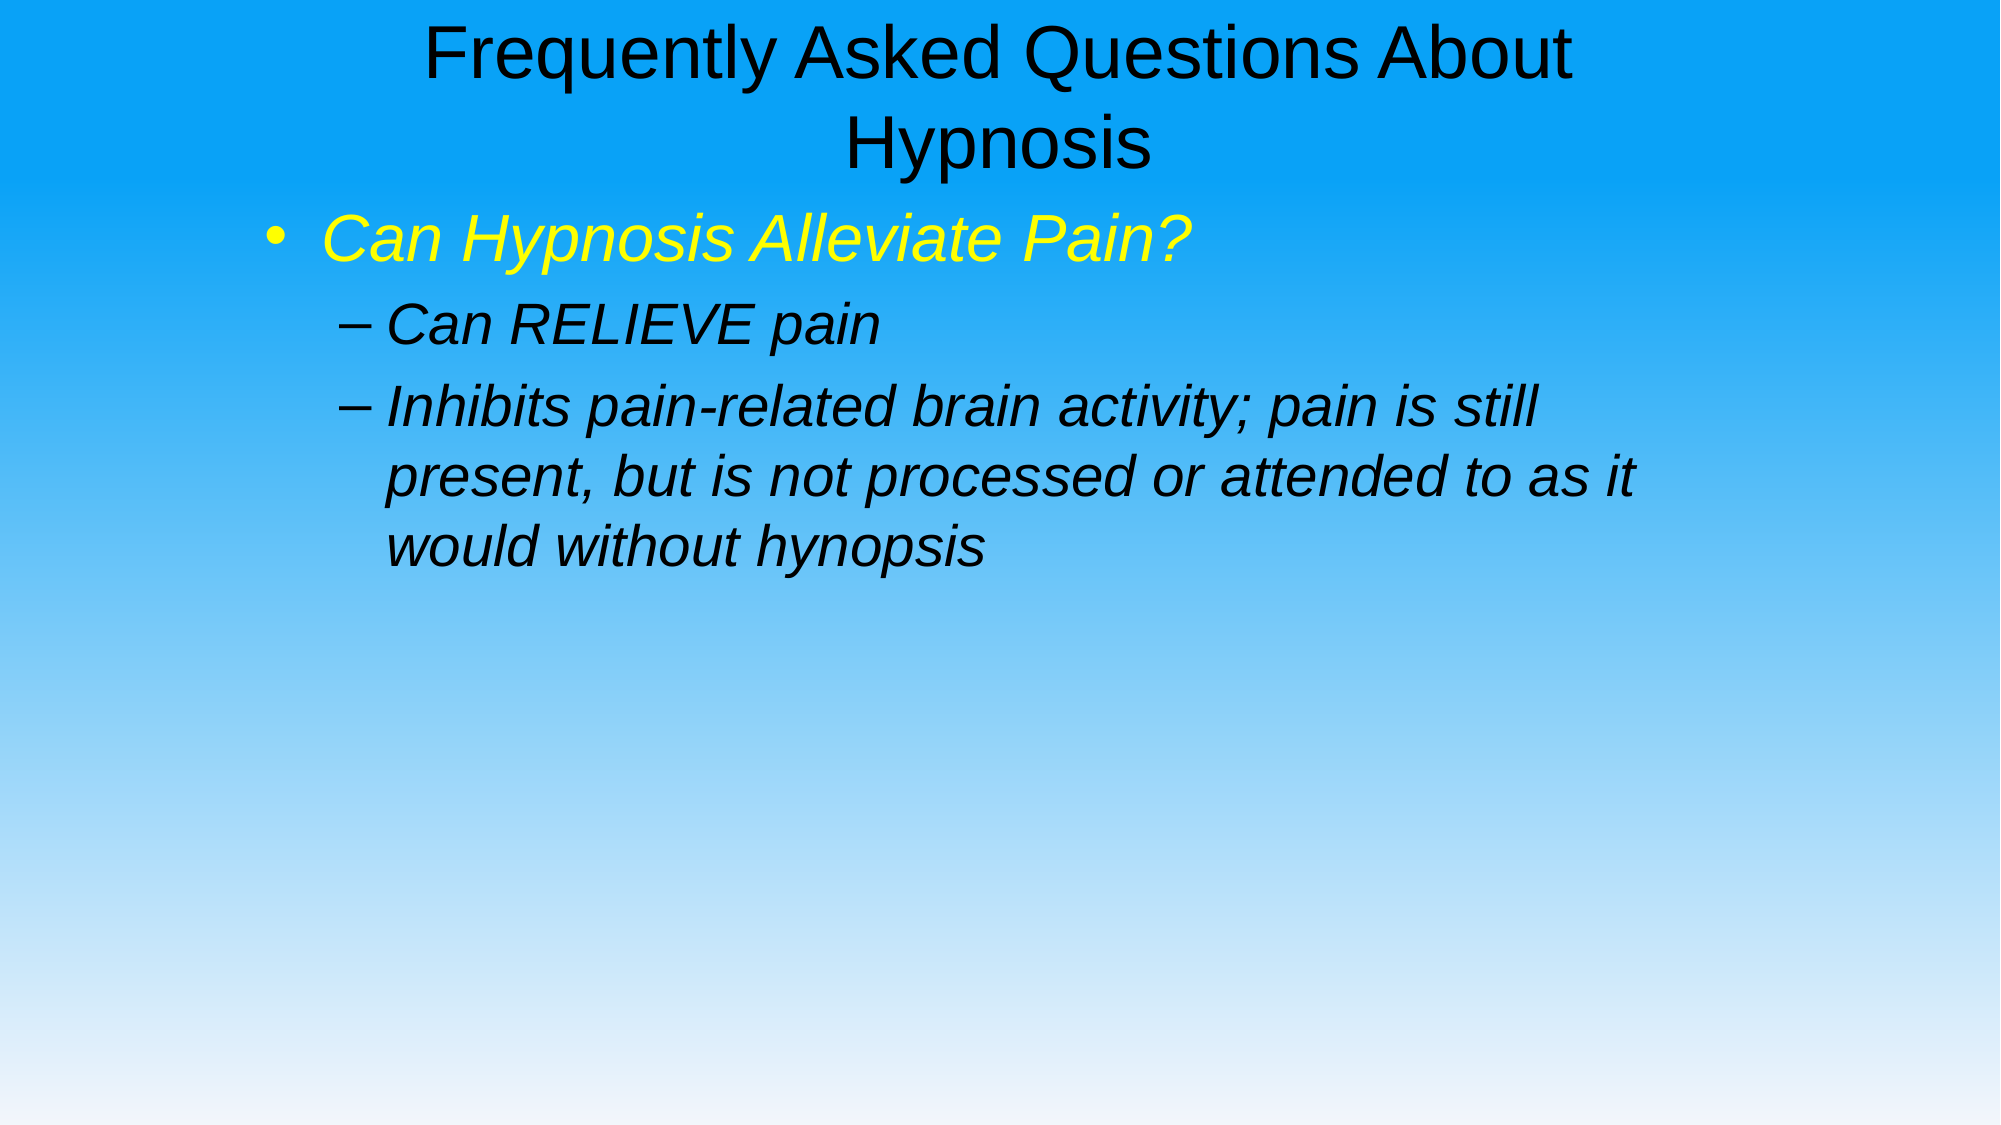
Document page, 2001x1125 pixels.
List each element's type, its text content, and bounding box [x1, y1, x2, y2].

title Frequently Asked Questions About Hypnosis [248, 0, 1749, 168]
text_box Can Hypnosis Alleviate Pain? Can RELIEVE pain Inhibits pain-related brain activity; pain is still present, but is not processed or attended to as it would without hynopsis [249, 187, 1750, 930]
